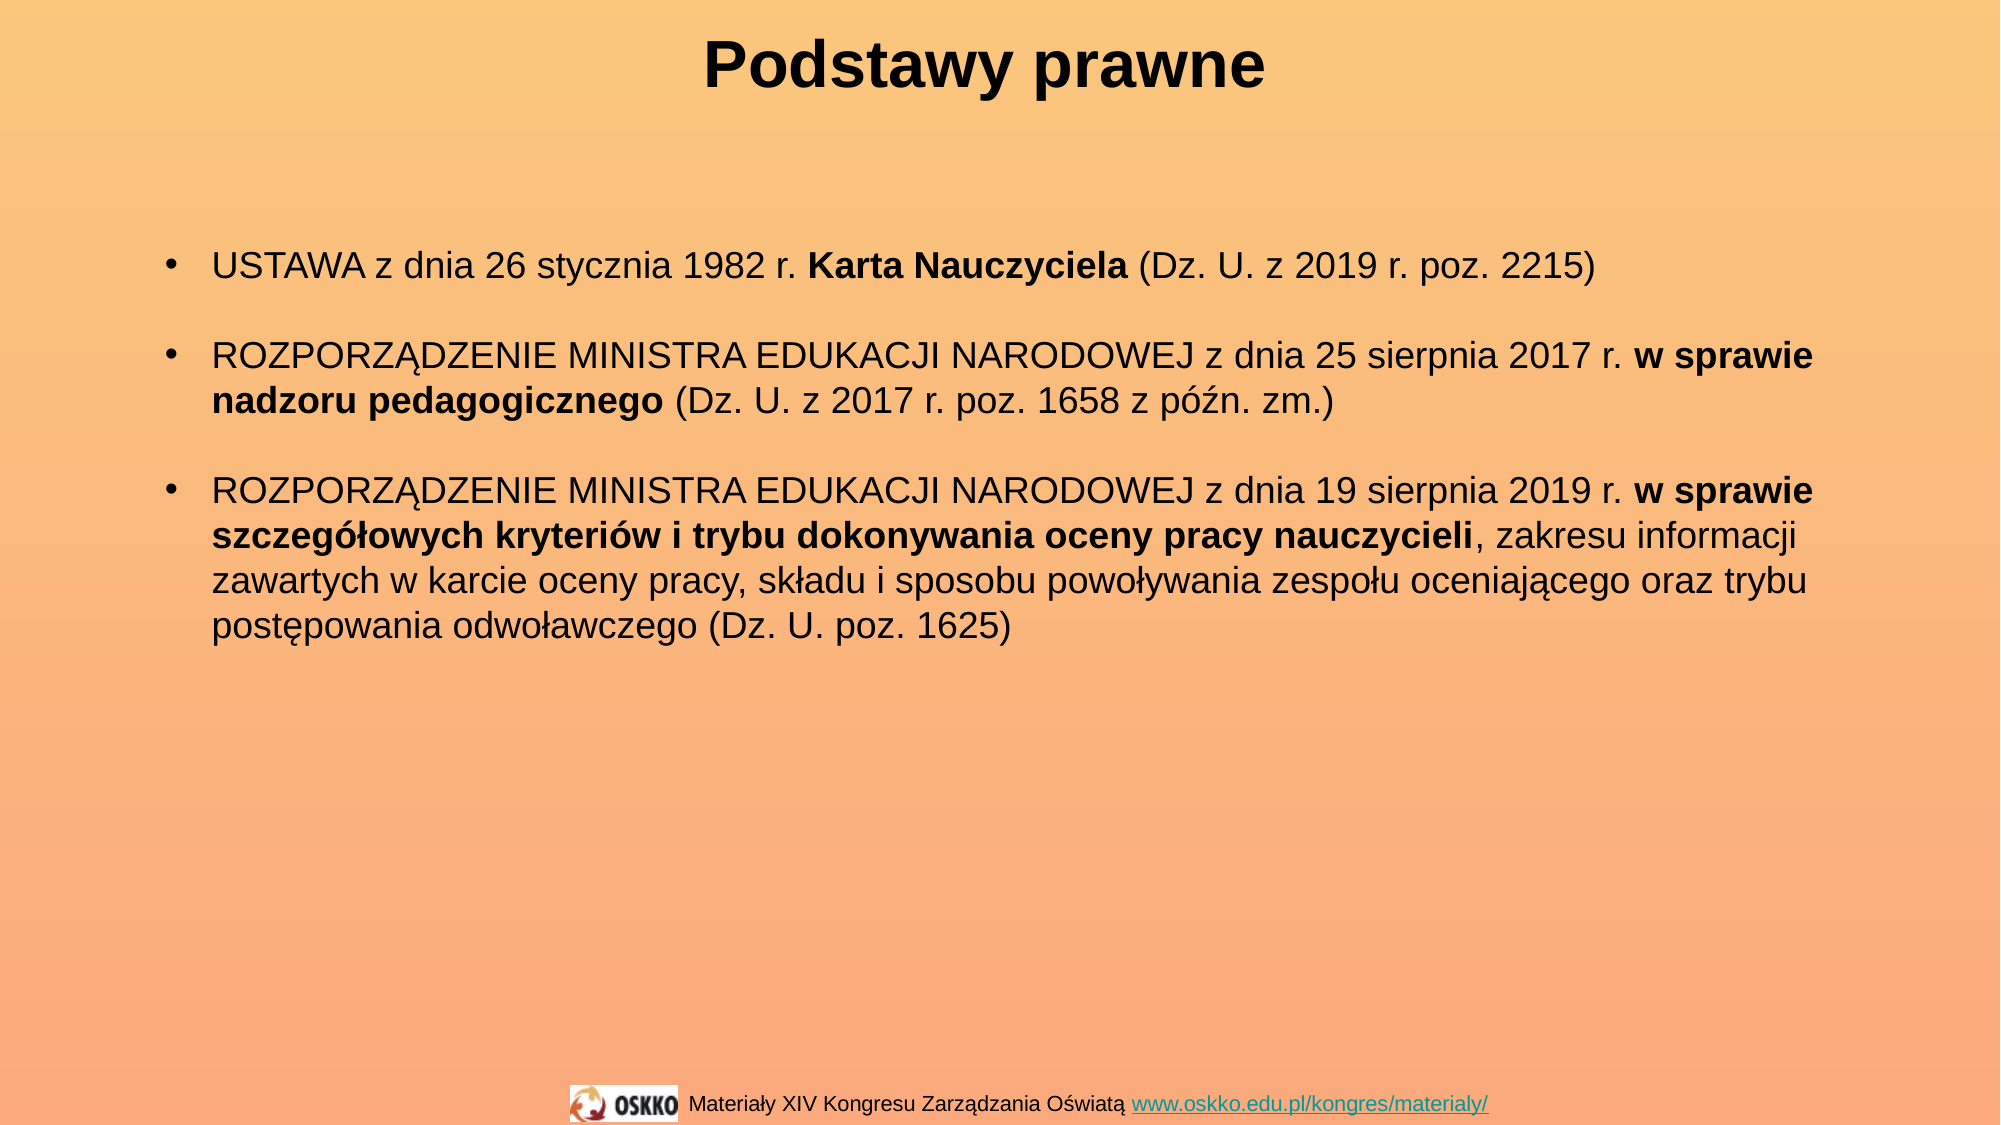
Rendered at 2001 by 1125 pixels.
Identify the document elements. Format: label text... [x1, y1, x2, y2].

text_box Materiały XIV Kongresu Zarządzania Oświatą www.oskko.edu.pl/kongres/materialy/ [444, 1082, 1739, 1124]
picture [570, 1085, 678, 1123]
text_box USTAWA z dnia 26 stycznia 1982 r. Karta Nauczyciela (Dz. U. z 2019 r. poz. 2215) ROZPORZĄDZENIE MINISTRA EDUKACJI NARODOWEJ z dnia 25 sierpnia 2017 r. w sprawie nadzoru pedagogicznego (Dz. U. z 2017 r. poz. 1658 z późn. zm.) ROZPORZĄDZENIE MINISTRA EDUKACJI NARODOWEJ z dnia 19 sierpnia 2019 r. w sprawie szczegółowych kryteriów i trybu dokonywania oceny pracy nauczycieli, zakresu informacji zawartych w karcie oceny pracy, składu i sposobu powoływania zespołu oceniającego oraz trybu postępowania odwoławczego (Dz. U. poz. 1625) [150, 143, 1846, 834]
text_box Podstawy prawne [249, 13, 1721, 143]
